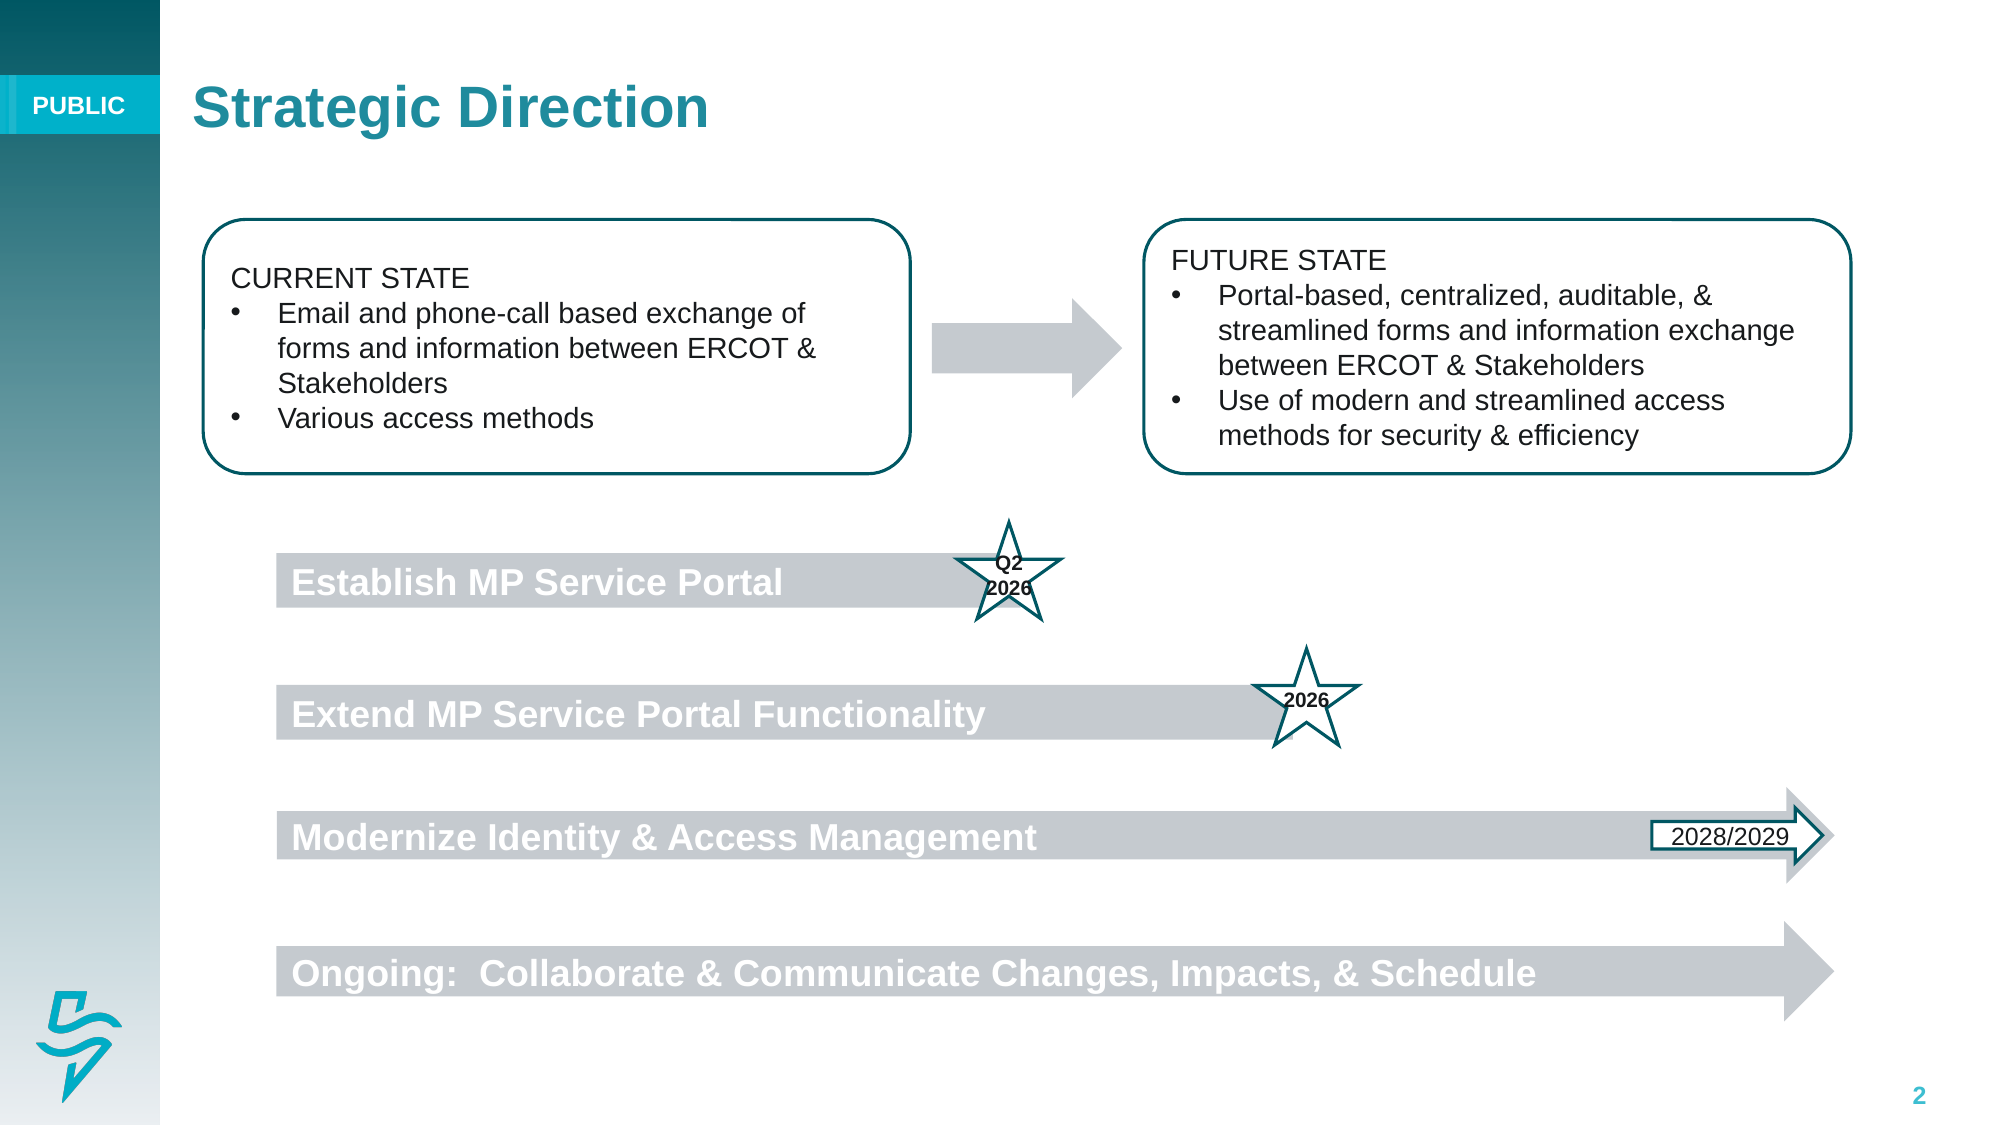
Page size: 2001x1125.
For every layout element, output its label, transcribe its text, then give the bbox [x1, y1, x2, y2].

picture [36, 991, 122, 1103]
title Strategic Direction [177, 69, 1859, 166]
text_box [275, 521, 1836, 1022]
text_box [202, 218, 1852, 475]
slide_number 2 [1866, 1076, 1973, 1113]
